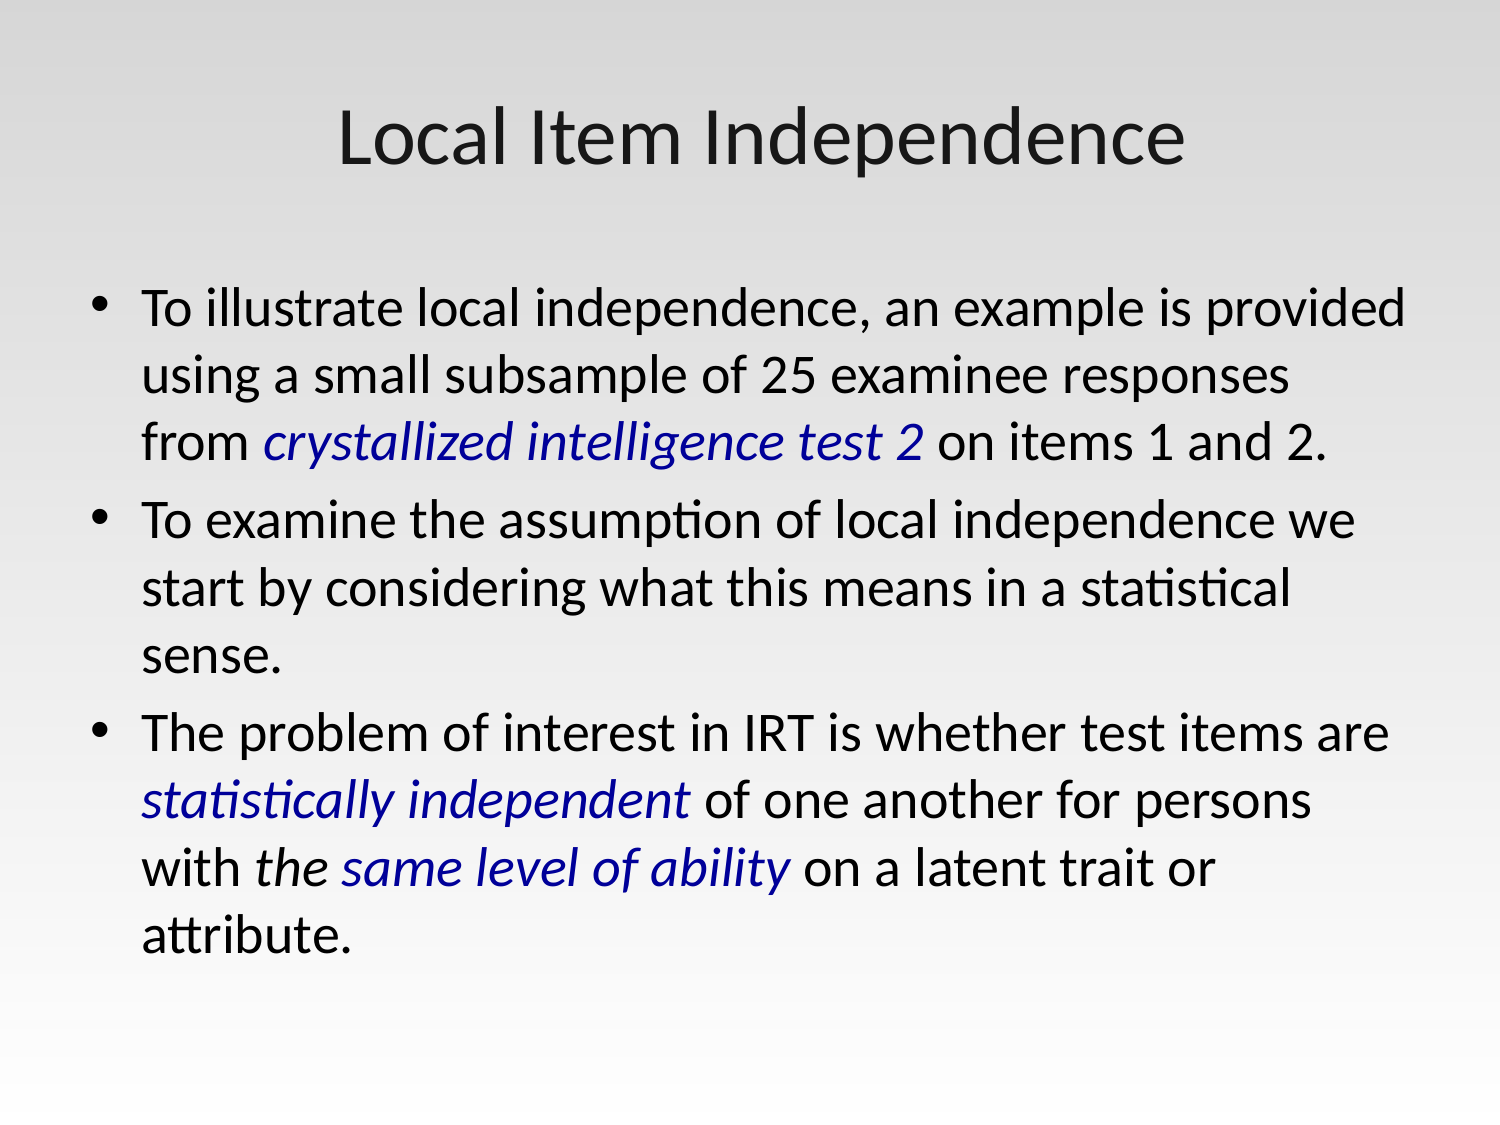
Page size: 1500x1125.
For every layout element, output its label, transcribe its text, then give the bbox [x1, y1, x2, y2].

title Local Item Independence [24, 37, 1500, 225]
list To illustrate local independence, an example is provided using a small subsample of 25 examinee responses from crystallized intelligence test 2 on items 1 and 2. To examine the assumption of local independence we start by considering what this means in a statistical sense. The problem of interest in IRT is whether test items are statistically independent of one another for persons with the same level of ability on a latent trait or attribute. [75, 262, 1425, 1005]
